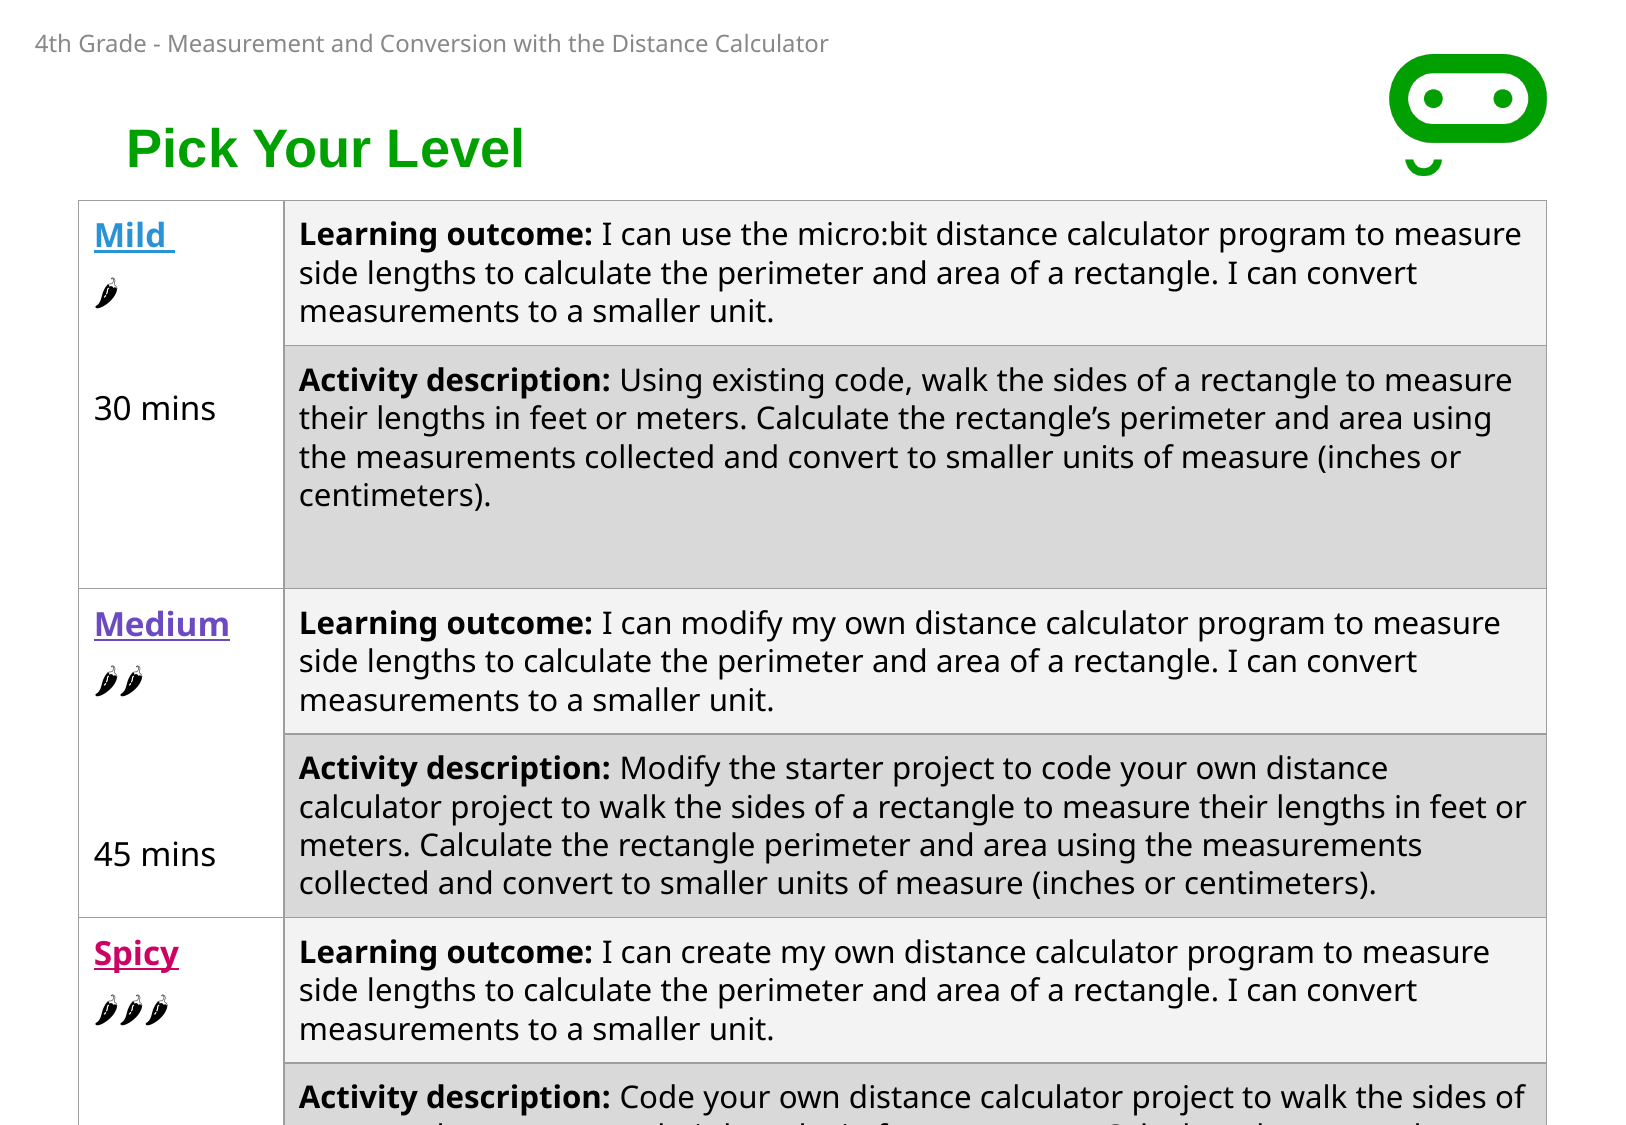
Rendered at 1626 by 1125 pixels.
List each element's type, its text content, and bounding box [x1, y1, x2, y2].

table_header Mild 🌶️ 30 mins [79, 201, 283, 588]
table_cell Medium 🌶️🌶️ 45 mins [79, 589, 283, 917]
table_cell Learning outcome: I can modify my own distance calculator program to measure side lengths to calculate the perimeter and area of a rectangle. I can convert measurements to a smaller unit. [285, 589, 1546, 733]
table_cell Activity description: Code your own distance calculator project to walk the sides of a rectangle to measure their lengths in feet or meters. Calculate the rectangle perimeter and area using the measurements collected and convert to smaller units of measure (inches or centimeters). [285, 1064, 1546, 1125]
picture [1389, 54, 1547, 176]
table_cell Learning outcome: I can create my own distance calculator program to measure side lengths to calculate the perimeter and area of a rectangle. I can convert measurements to a smaller unit. [285, 918, 1546, 1062]
table_cell Activity description: Using existing code, walk the sides of a rectangle to measure their lengths in feet or meters. Calculate the rectangle’s perimeter and area using the measurements collected and convert to smaller units of measure (inches or centimeters). [285, 346, 1546, 588]
title Pick Your Level [111, 74, 1514, 200]
table_cell Activity description: Modify the starter project to code your own distance calculator project to walk the sides of a rectangle to measure their lengths in feet or meters. Calculate the rectangle perimeter and area using the measurements collected and convert to smaller units of measure (inches or centimeters). [285, 735, 1546, 917]
table_header Learning outcome: I can use the micro:bit distance calculator program to measure side lengths to calculate the perimeter and area of a rectangle. I can convert measurements to a smaller unit. [285, 201, 1546, 345]
table_cell Spicy 🌶️🌶️🌶️ 45-60 mins [79, 918, 283, 1125]
